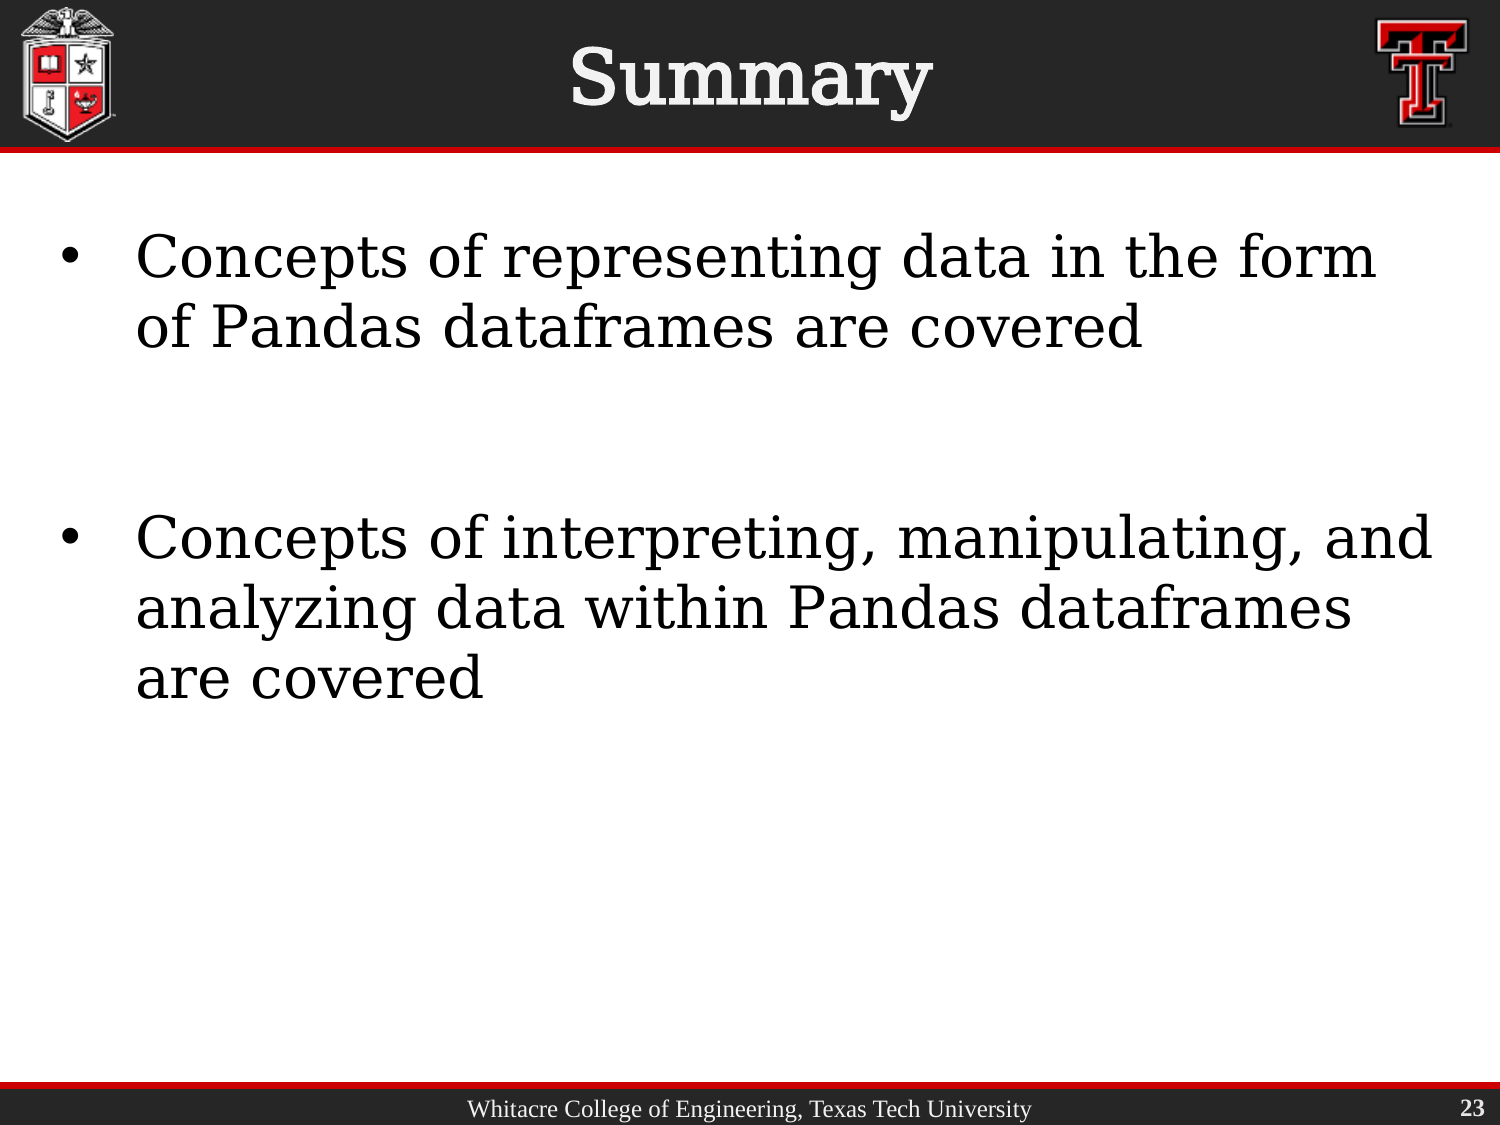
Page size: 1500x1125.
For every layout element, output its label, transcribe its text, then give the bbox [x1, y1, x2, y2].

picture [1373, 14, 1472, 128]
slide_number 23 [1392, 1086, 1500, 1125]
text_box Concepts of interpreting, manipulating, and analyzing data within Pandas dataframes are covered [45, 492, 1475, 718]
text_box Concepts of representing data in the form of Pandas dataframes are covered [45, 211, 1445, 367]
picture [21, 7, 116, 142]
title Summary [151, 6, 1349, 141]
